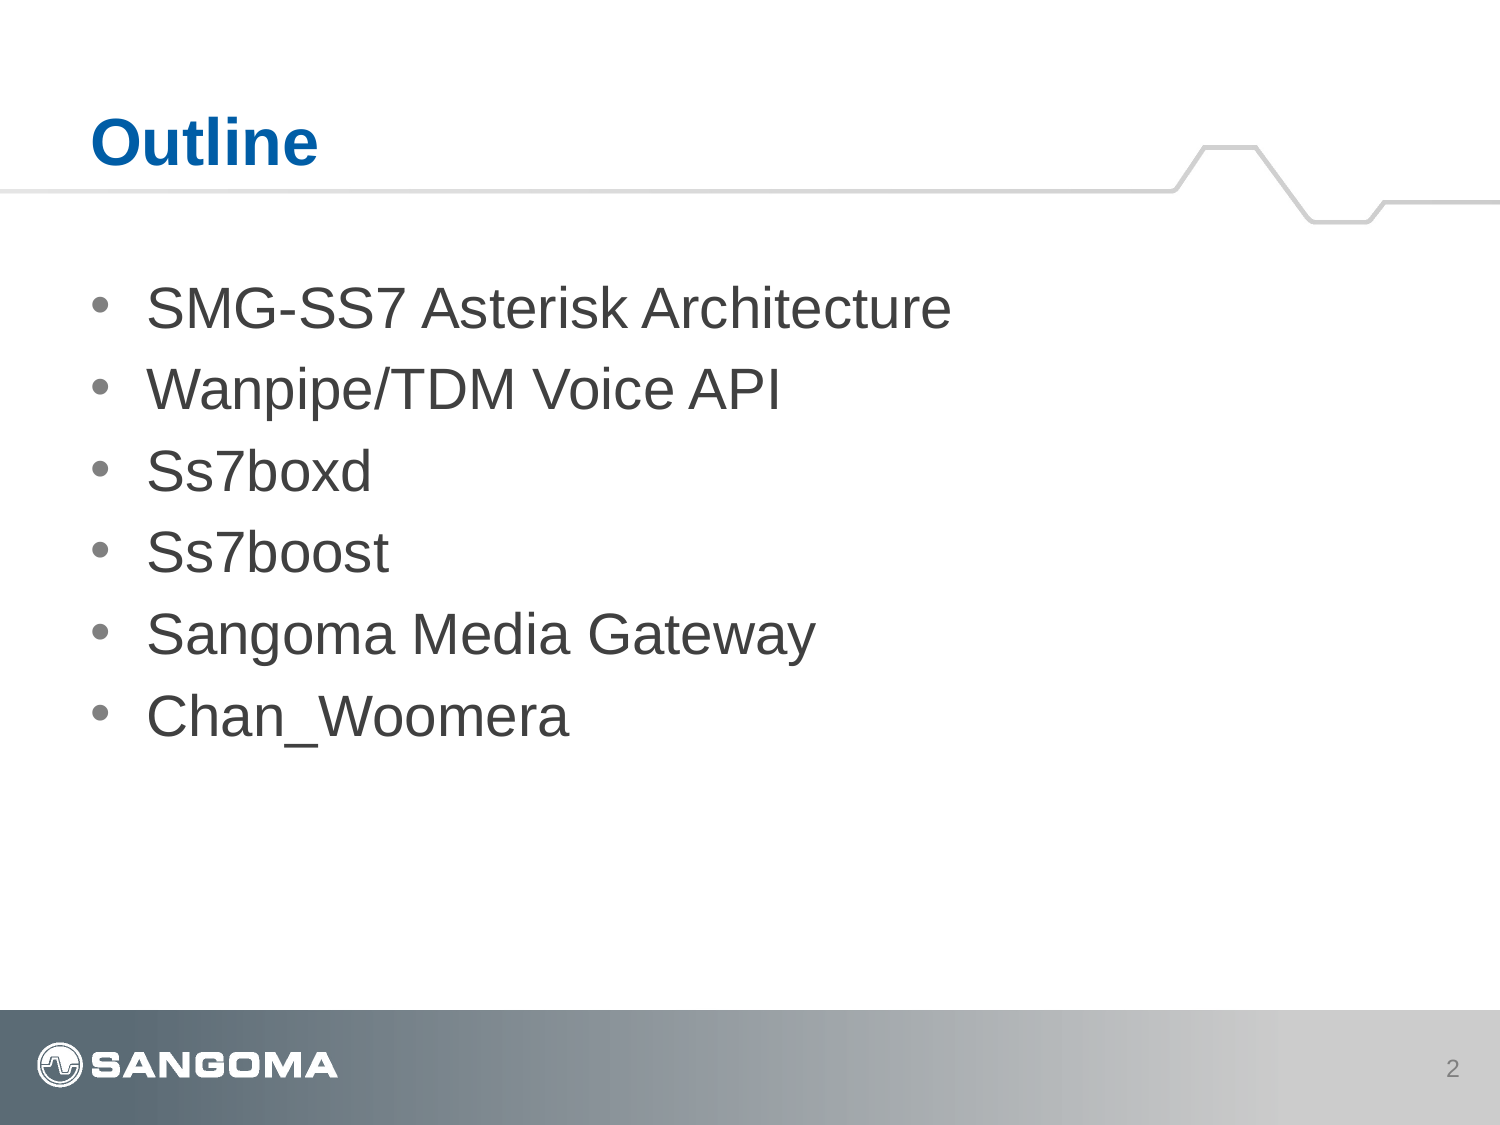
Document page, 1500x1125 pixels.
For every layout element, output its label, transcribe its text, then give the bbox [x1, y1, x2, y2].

slide_number 2 [1387, 1037, 1475, 1098]
list SMG-SS7 Asterisk Architecture Wanpipe/TDM Voice API Ss7boxd Ss7boost Sangoma Media Gateway Chan_Woomera [75, 262, 1425, 1005]
title Outline [75, 45, 1425, 233]
picture [0, 0, 1500, 1125]
